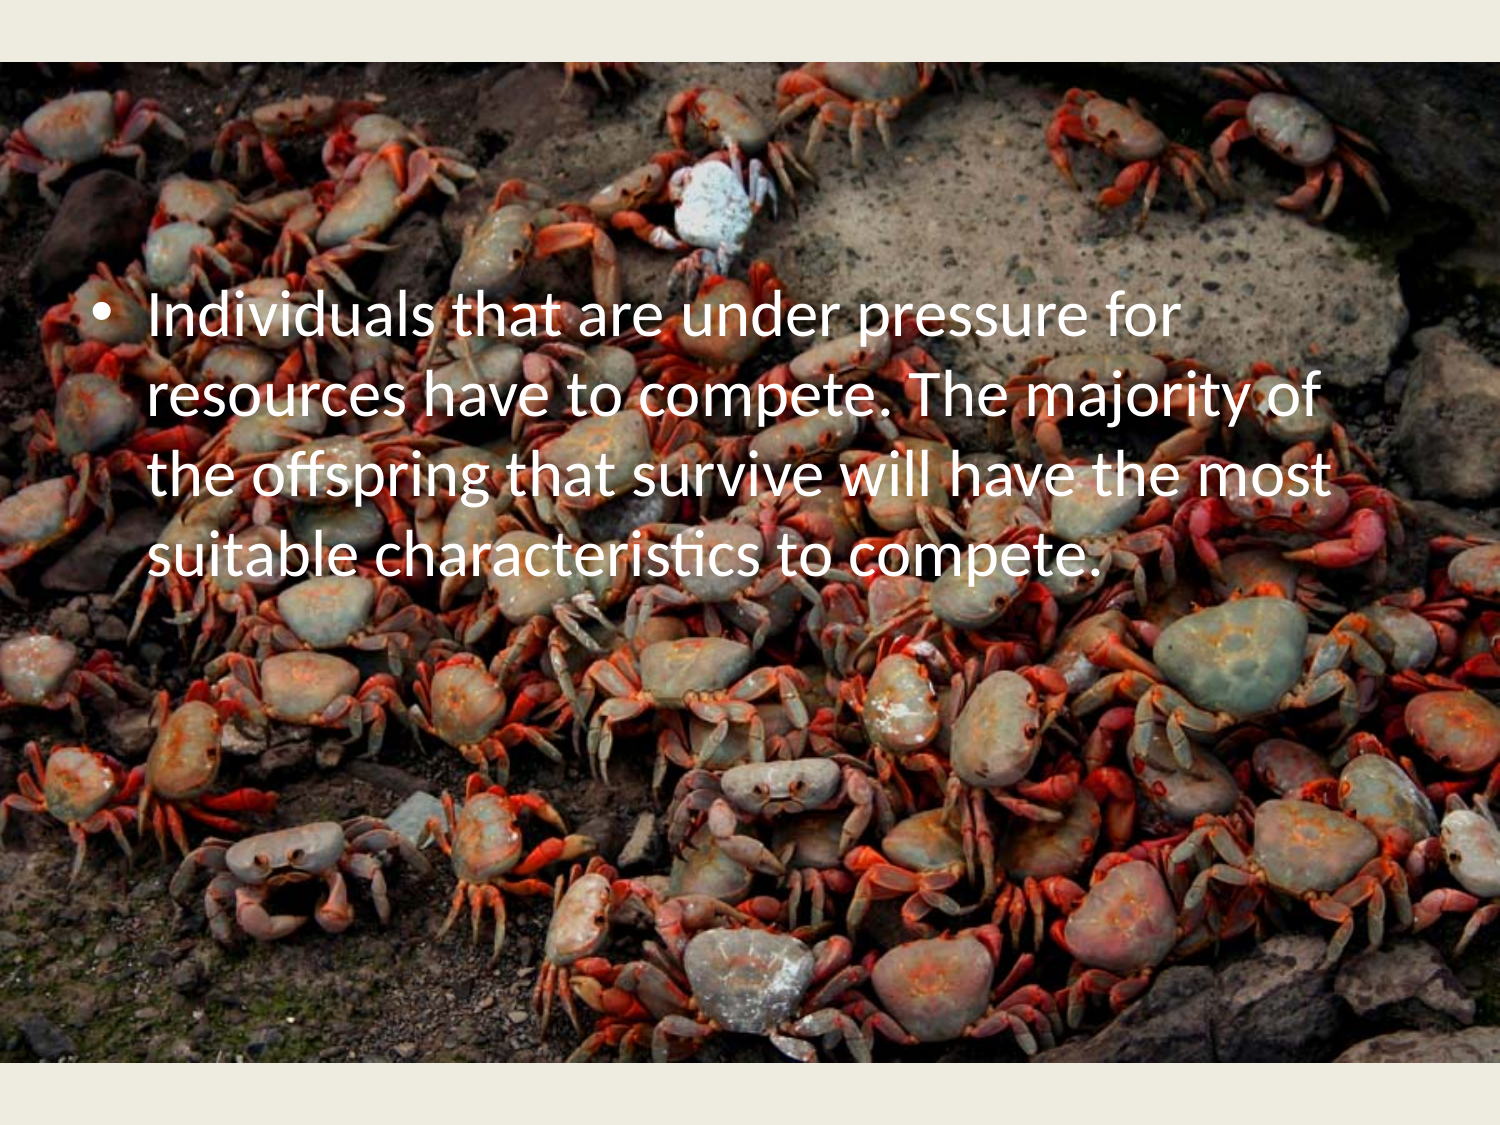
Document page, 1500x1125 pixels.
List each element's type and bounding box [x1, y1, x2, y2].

picture [0, 62, 1500, 1063]
